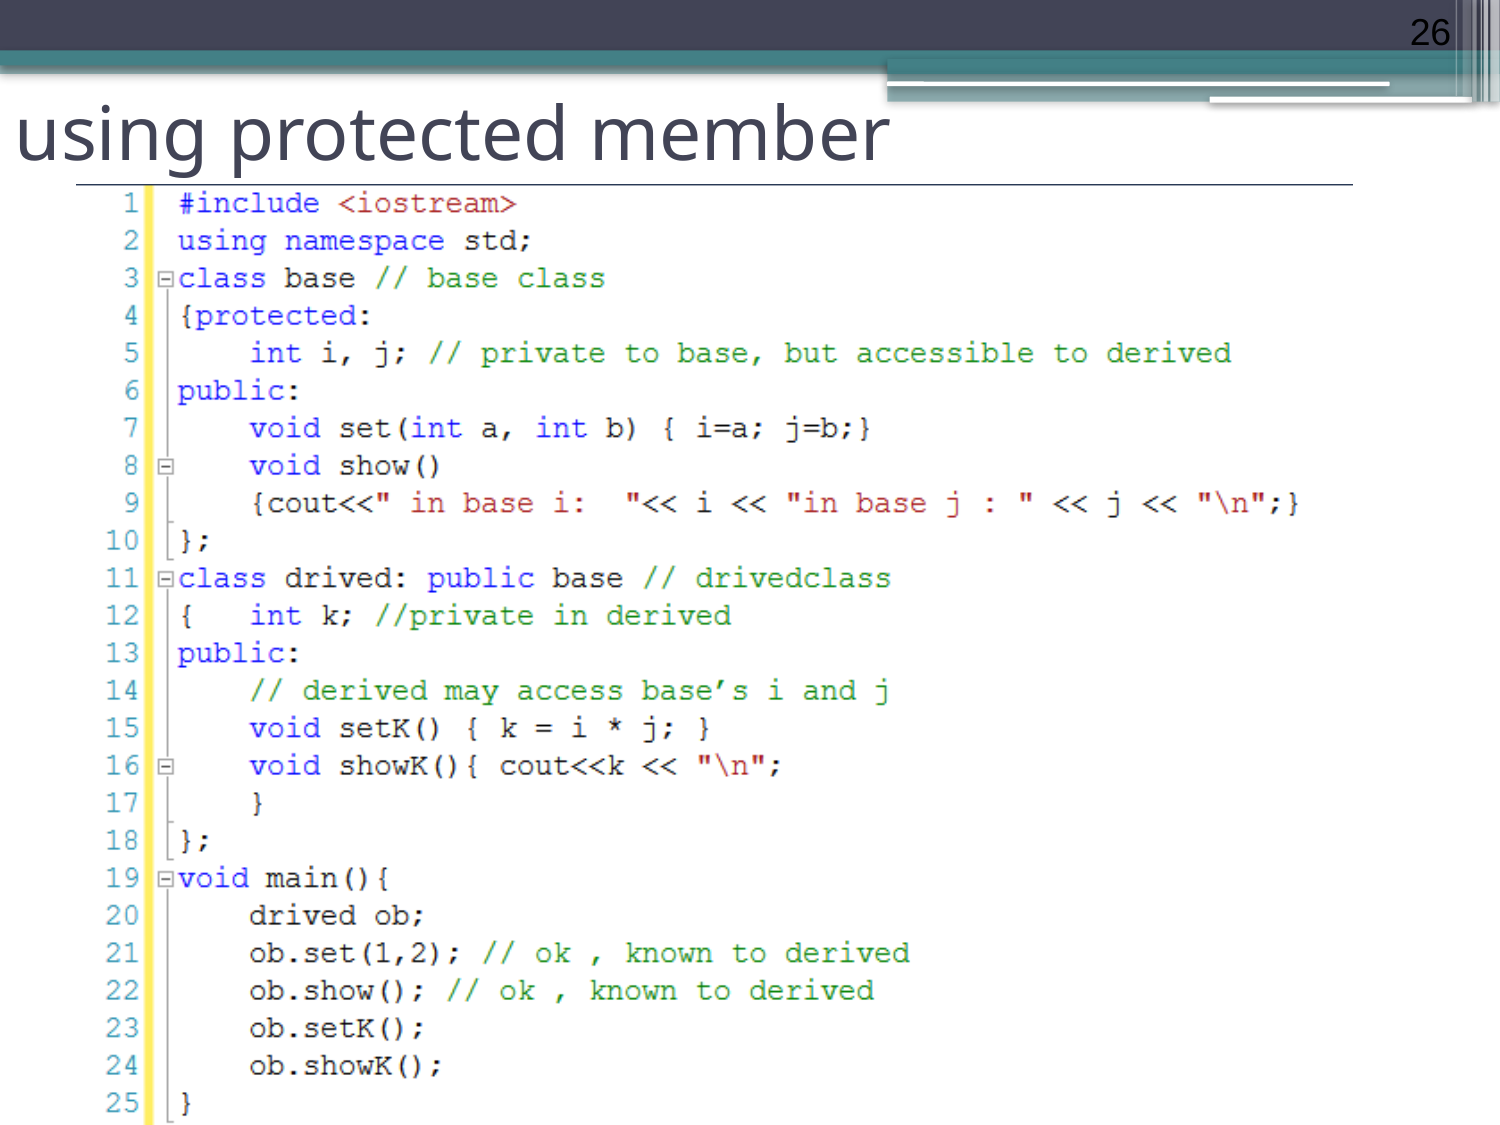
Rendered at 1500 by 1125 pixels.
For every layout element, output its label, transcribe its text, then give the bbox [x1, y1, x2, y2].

title using protected member [0, 42, 1350, 218]
slide_number 26 [1341, 0, 1466, 61]
picture [76, 184, 1353, 1125]
